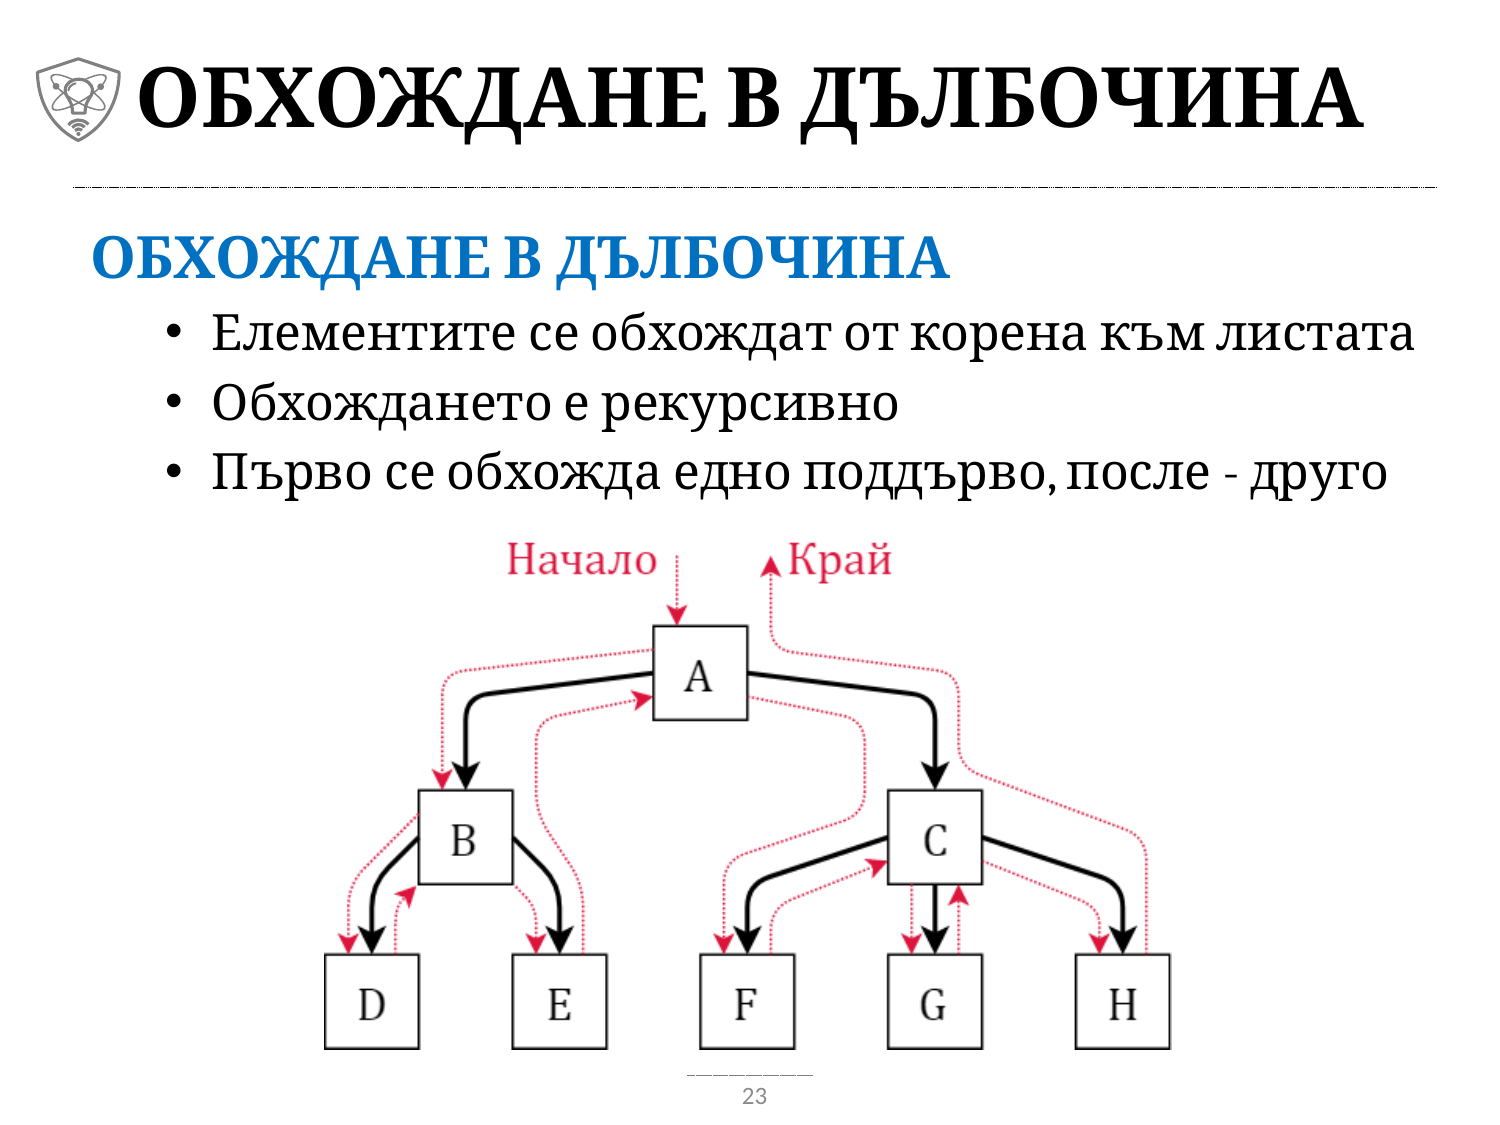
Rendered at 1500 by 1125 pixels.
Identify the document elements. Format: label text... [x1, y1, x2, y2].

slide_number 23 [579, 1065, 930, 1125]
title Обхождане в дълбочина [0, 0, 1500, 188]
list Обхождане в дълбочина Елементите се обхождат от корена към листата Обхождането е рекурсивно Първо се обхожда едно поддърво, после - друго [75, 212, 1450, 1063]
picture [324, 529, 1172, 1051]
